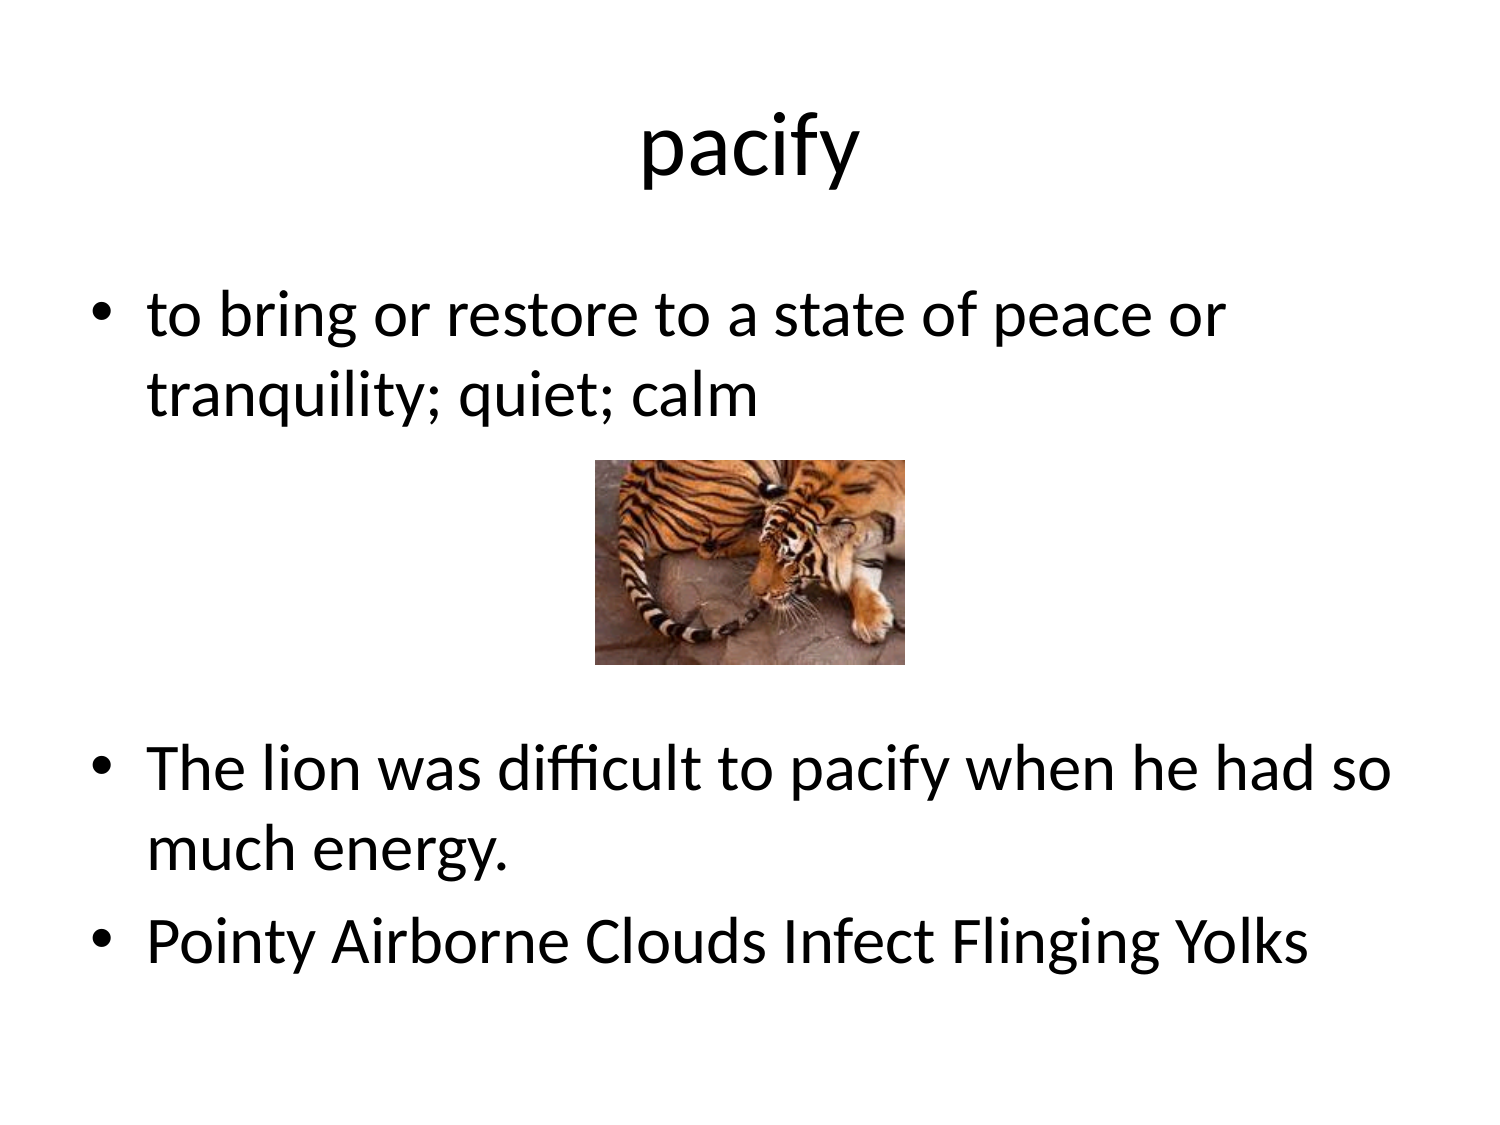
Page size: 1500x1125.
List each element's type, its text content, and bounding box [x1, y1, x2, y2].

title pacify [75, 45, 1425, 233]
list to bring or restore to a state of peace or tranquility; quiet; calm The lion was difficult to pacify when he had so much energy. Pointy Airborne Clouds Infect Flinging Yolks [75, 262, 1425, 1005]
picture [595, 459, 905, 665]
